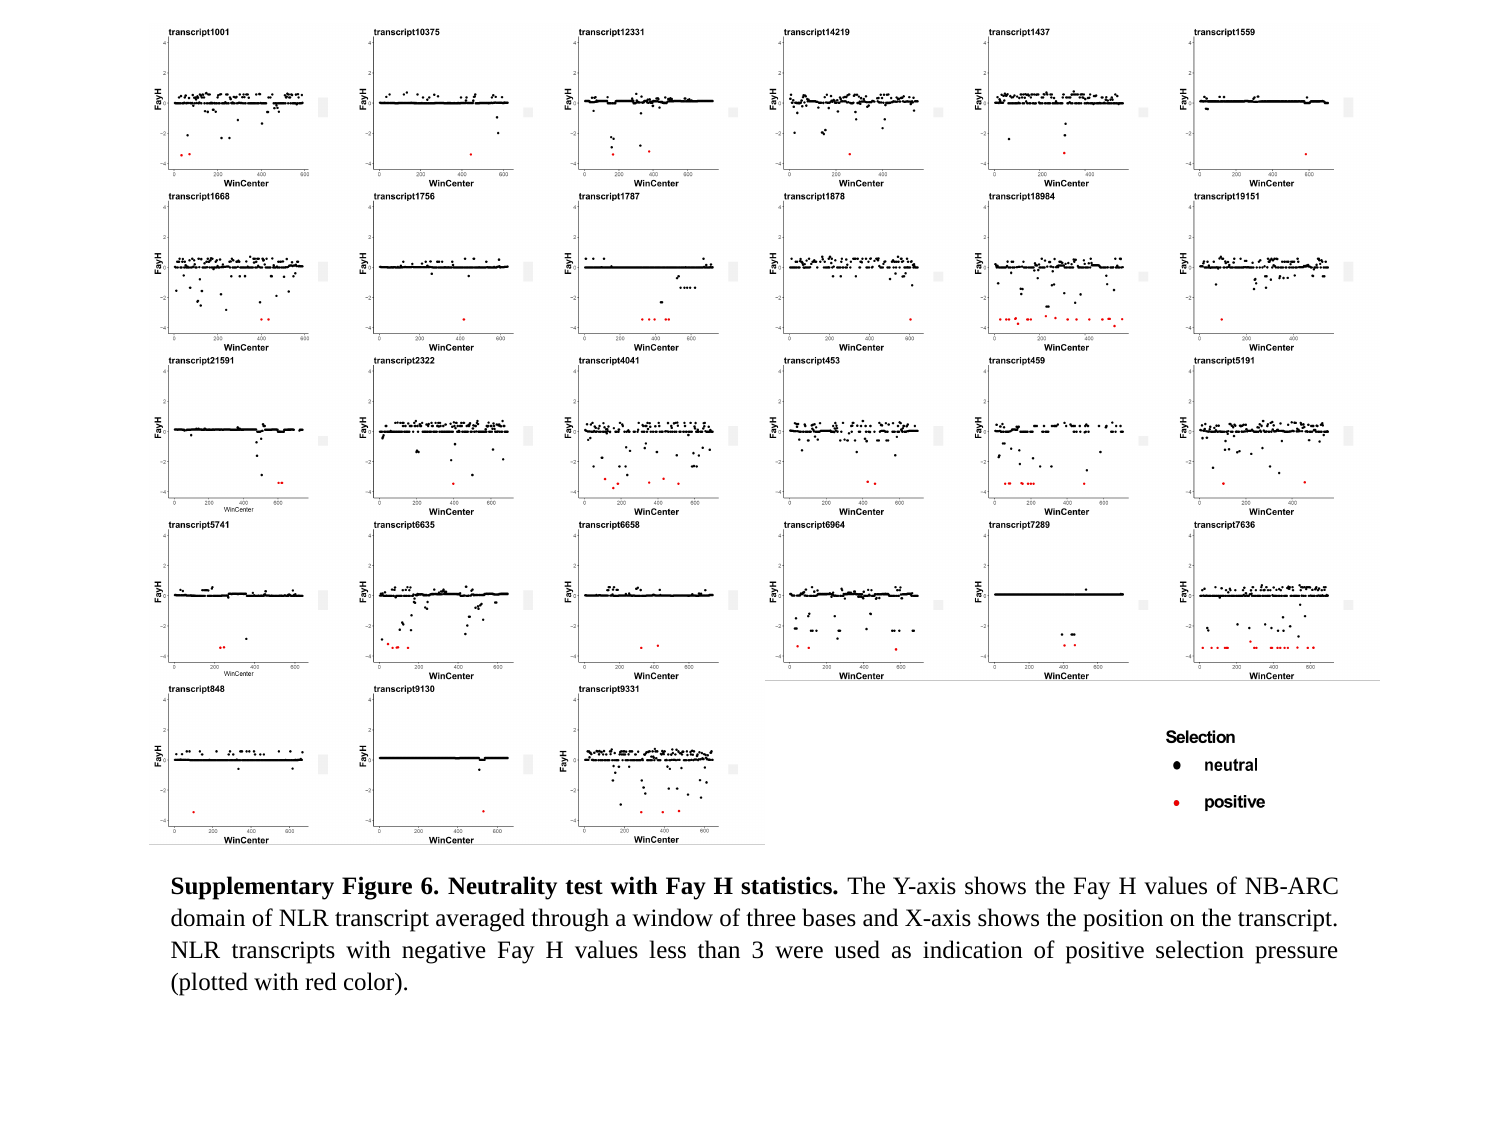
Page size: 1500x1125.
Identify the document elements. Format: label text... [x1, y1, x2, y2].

text_box Supplementary Figure 6. Neutrality test with Fay H statistics. The Y-axis shows the Fay H values of NB-ARC domain of NLR transcript averaged through a window of three bases and X-axis shows the position on the transcript. NLR transcripts with negative Fay H values less than 3 were used as indication of positive selection pressure (plotted with red color). [155, 860, 1355, 1003]
picture [149, 23, 1380, 851]
